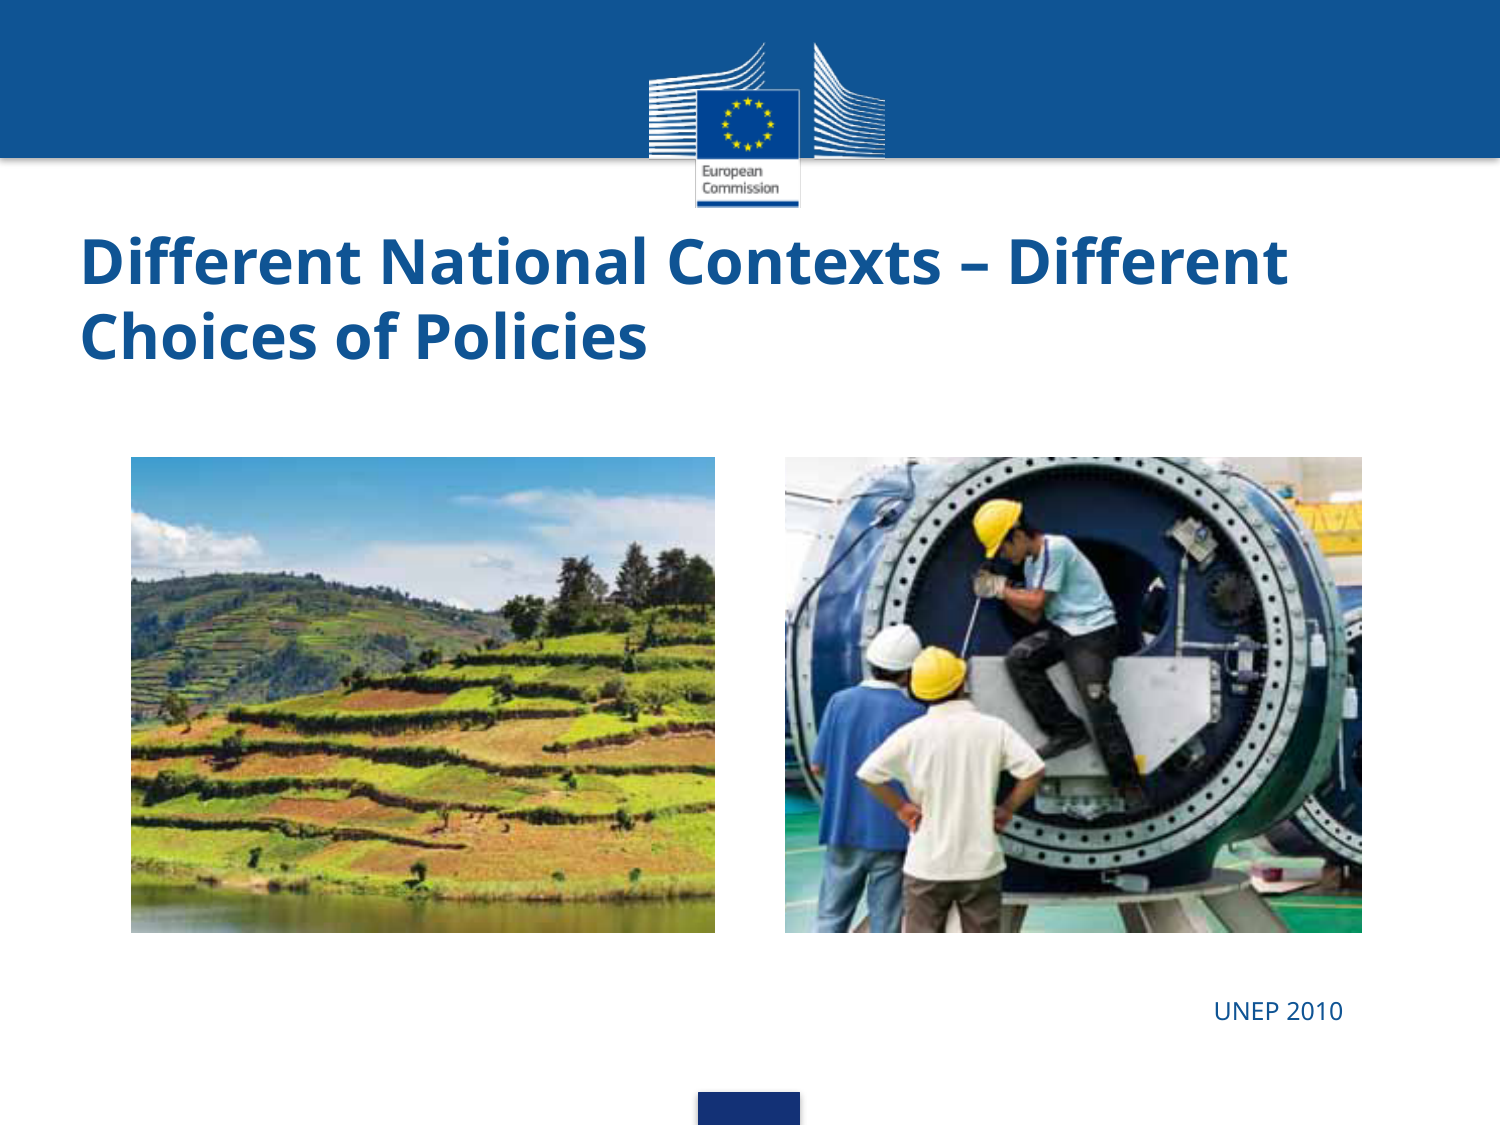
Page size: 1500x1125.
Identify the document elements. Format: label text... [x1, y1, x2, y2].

picture [785, 456, 1362, 933]
text_box UNEP 2010 [1198, 987, 1447, 1033]
picture [649, 42, 885, 208]
title Different National Contexts – Different Choices of Policies [64, 219, 1415, 374]
picture [131, 456, 715, 933]
